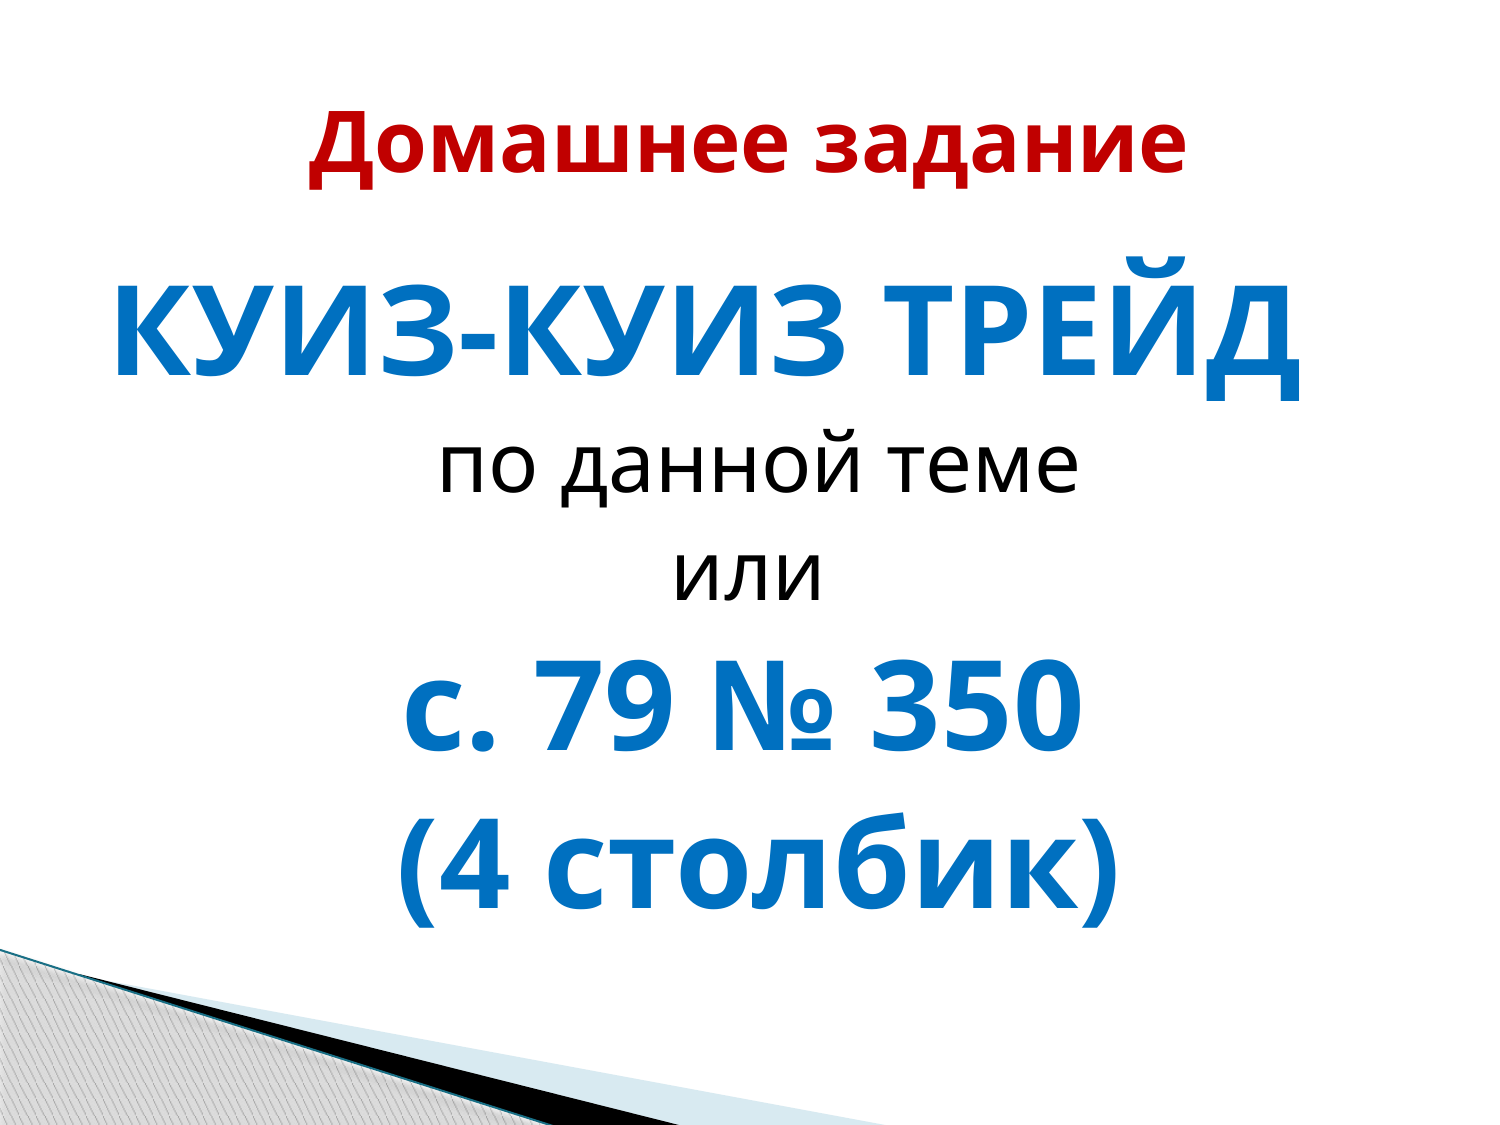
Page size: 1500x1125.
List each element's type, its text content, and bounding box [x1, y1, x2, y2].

title Домашнее задание [75, 45, 1425, 233]
list КУИЗ-КУИЗ ТРЕЙД по данной теме или с. 79 № 350 (4 столбик) [75, 243, 1425, 986]
